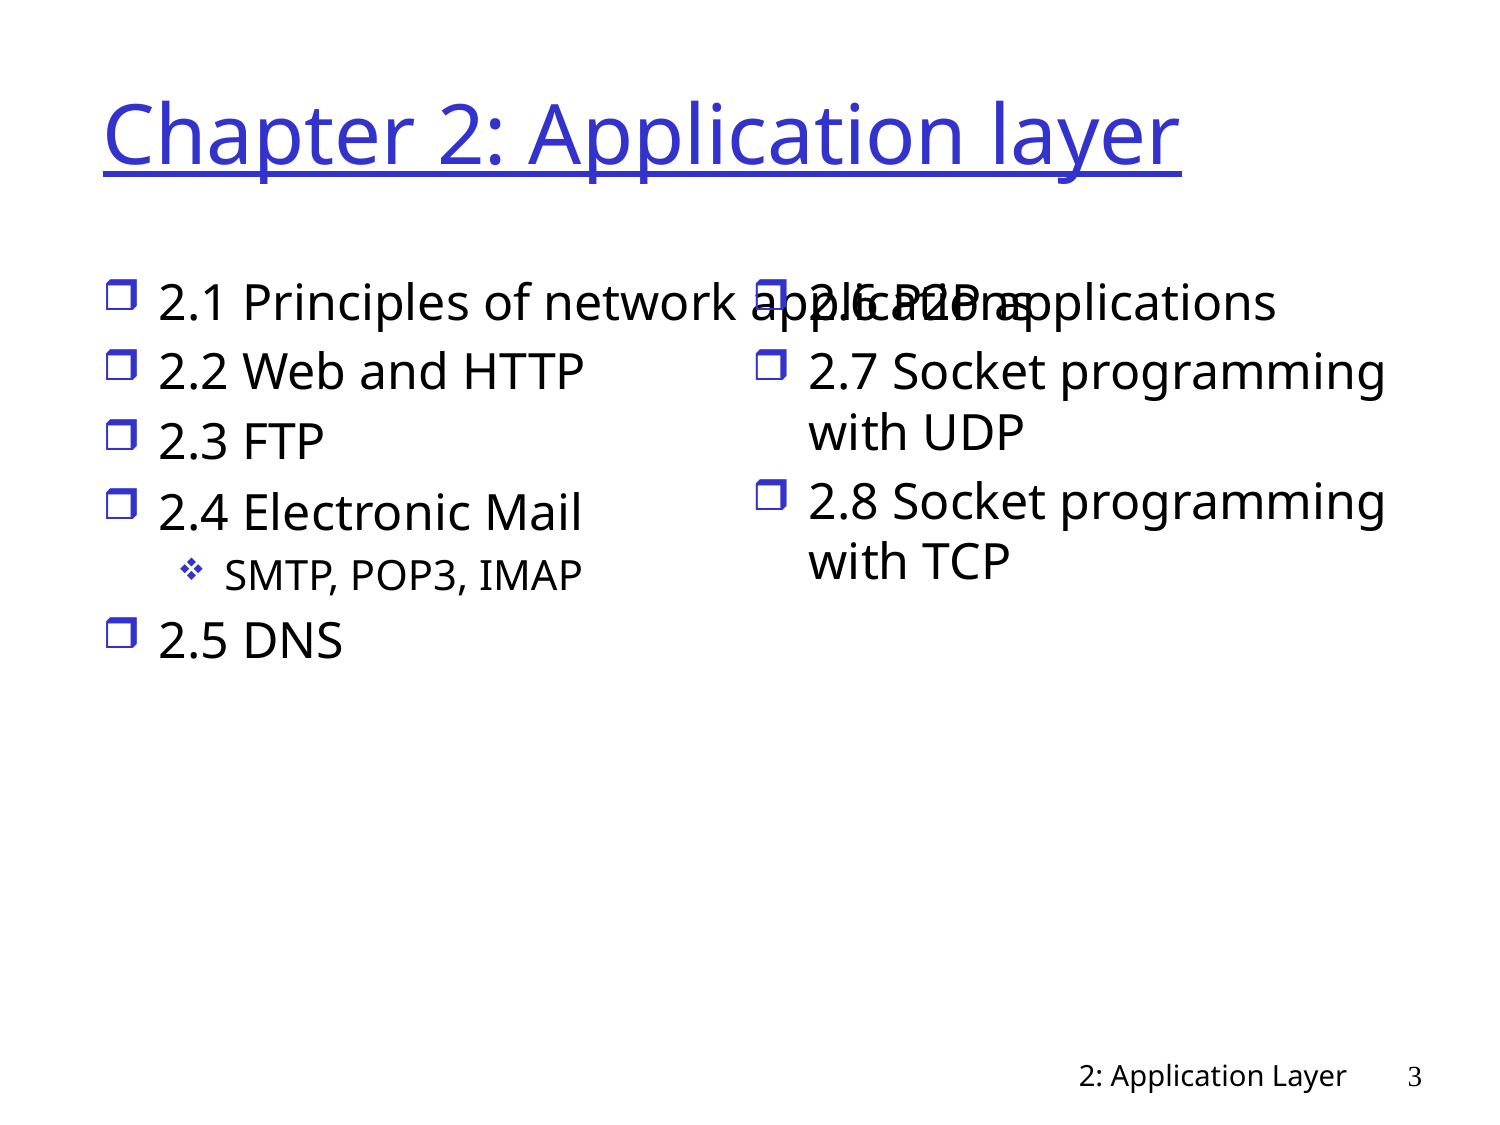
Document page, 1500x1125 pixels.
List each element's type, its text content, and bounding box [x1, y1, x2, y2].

footer 2: Application Layer [887, 1049, 1362, 1125]
title Chapter 2: Application layer [87, 37, 1363, 226]
list 2.1 Principles of network applications 2.2 Web and HTTP 2.3 FTP 2.4 Electronic Mail SMTP, POP3, IMAP 2.5 DNS [87, 262, 737, 1026]
list 2.6 P2P applications 2.7 Socket programming with UDP 2.8 Socket programming with TCP [737, 262, 1403, 1026]
slide_number 3 [1362, 1049, 1438, 1125]
